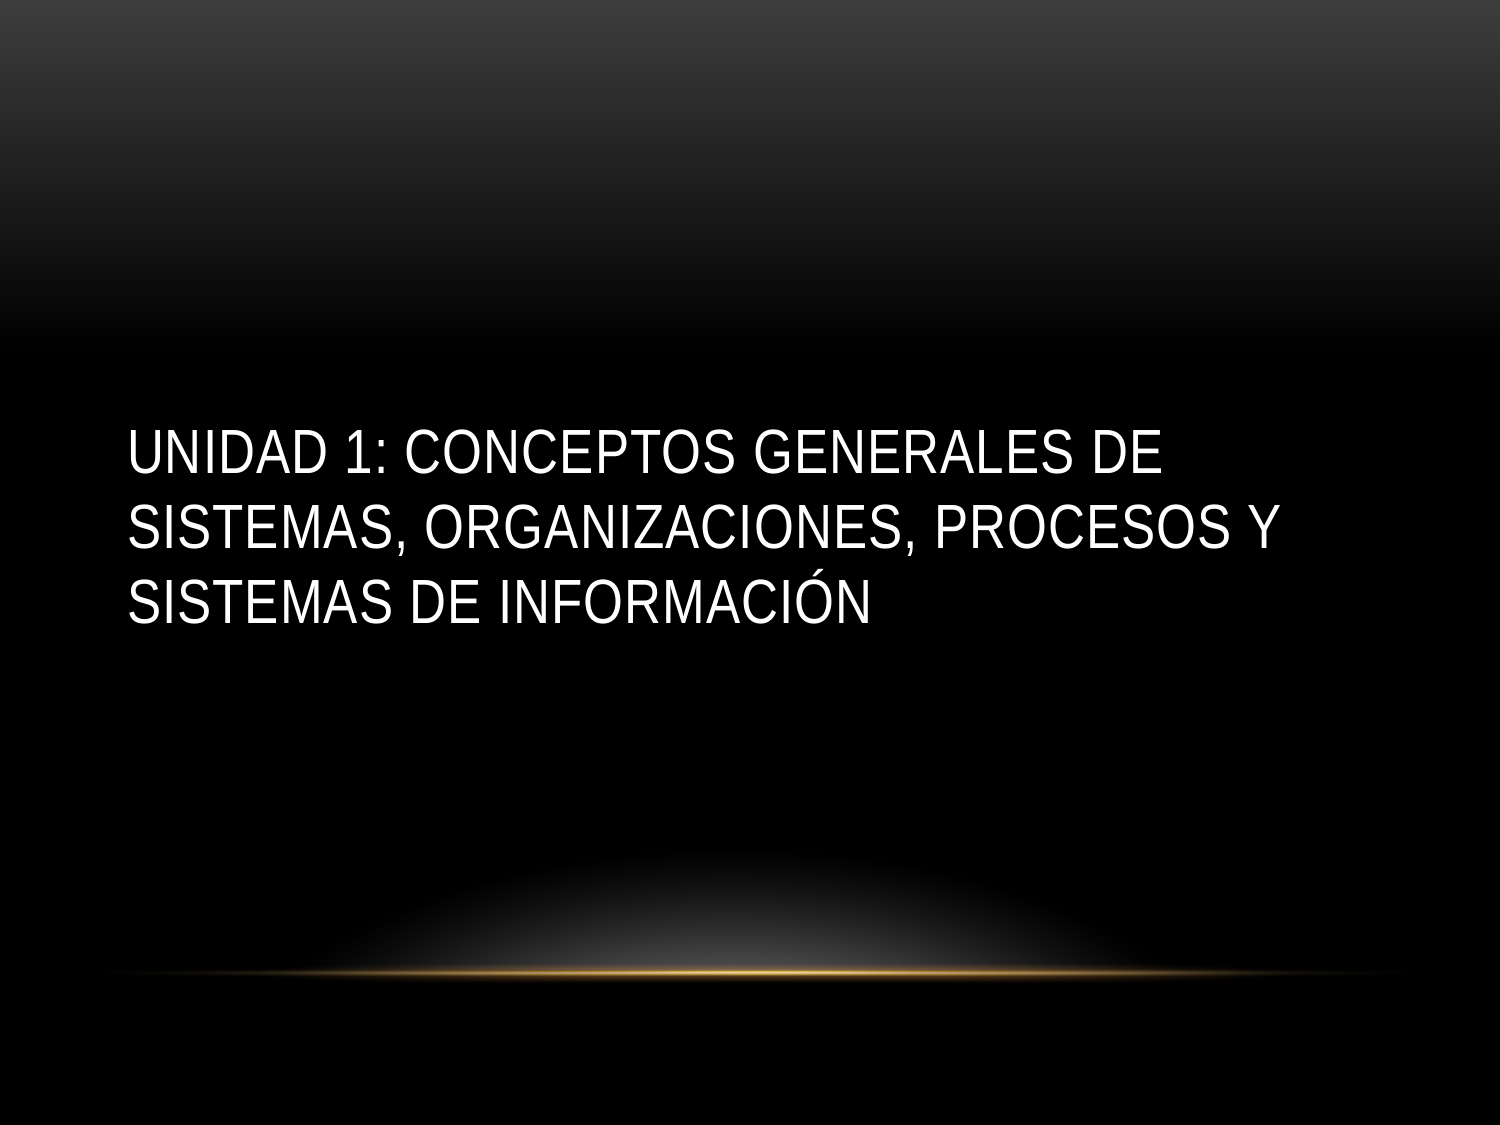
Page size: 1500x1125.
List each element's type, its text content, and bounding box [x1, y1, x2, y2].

title Unidad 1: conceptos Generales de Sistemas, Organizaciones, Procesos y Sistemas de Información [112, 385, 1413, 644]
picture [0, 0, 1500, 1125]
